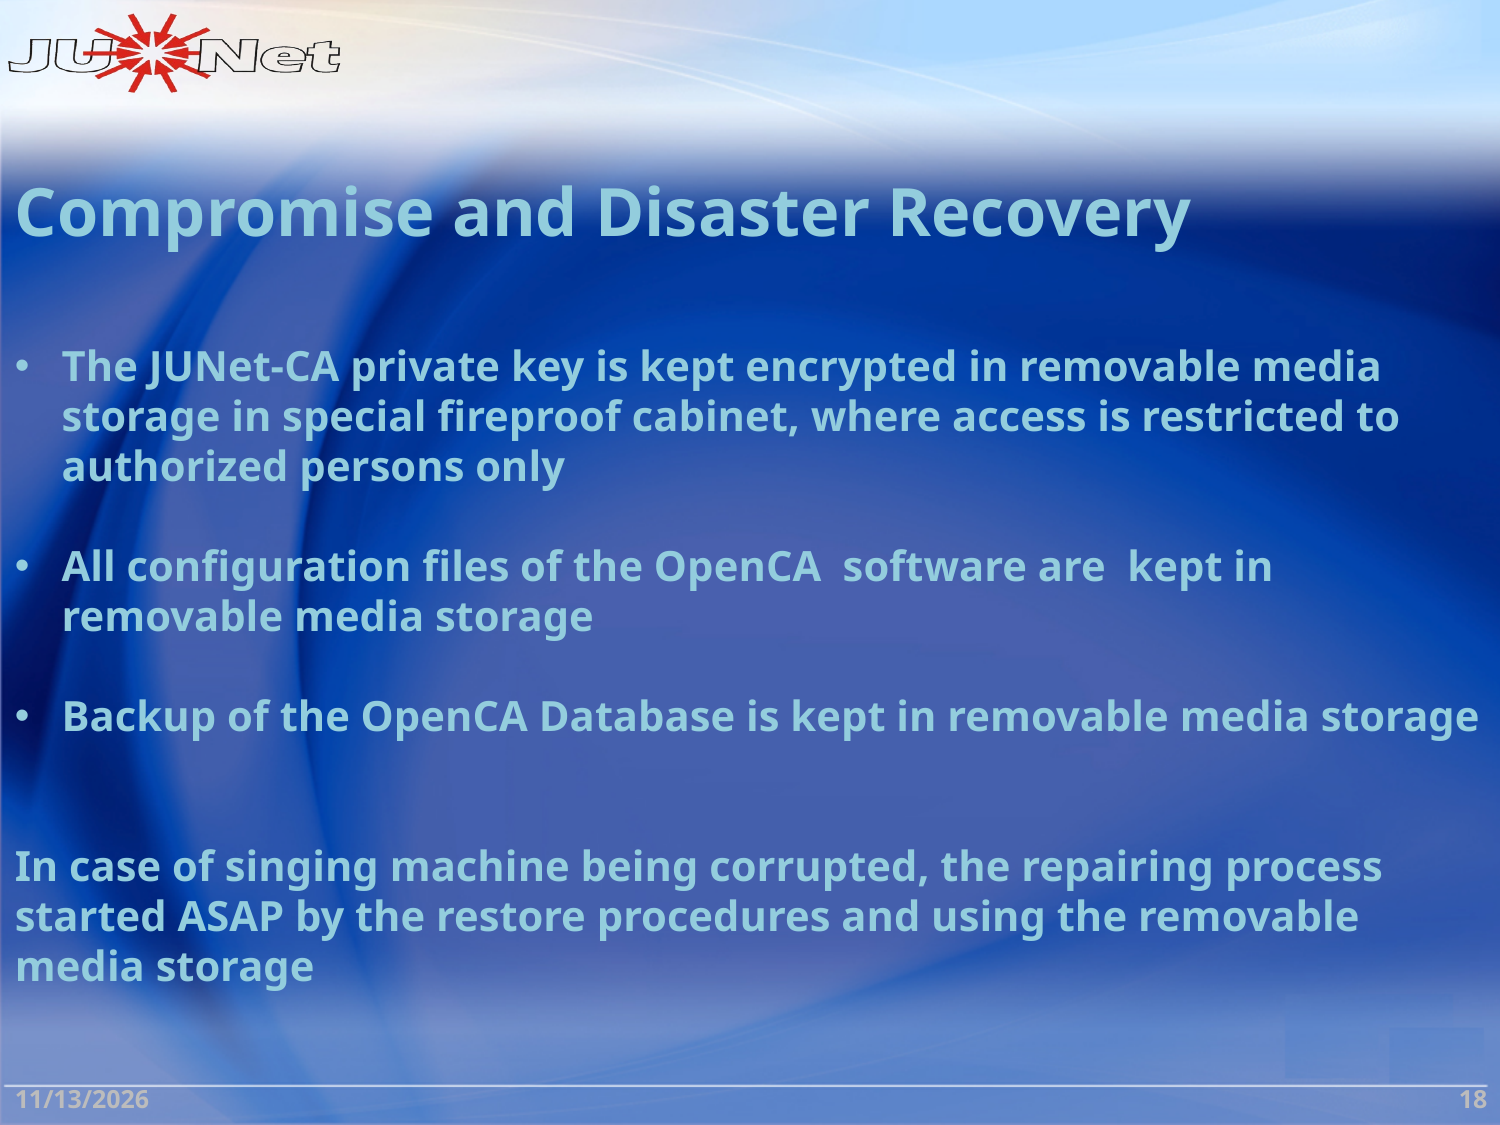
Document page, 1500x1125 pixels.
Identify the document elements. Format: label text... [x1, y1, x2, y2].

slide_number 18 [1299, 1052, 1488, 1125]
text_box Compromise and Disaster Recovery The JUNet-CA private key is kept encrypted in removable media storage in special fireproof cabinet, where access is restricted to authorized persons only All configuration files of the OpenCA software are kept in removable media storage Backup of the OpenCA Database is kept in removable media storage In case of singing machine being corrupted, the repairing process started ASAP by the restore procedures and using the removable media storage [0, 162, 1500, 1125]
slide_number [0, 1052, 425, 1125]
picture [0, 0, 1500, 162]
